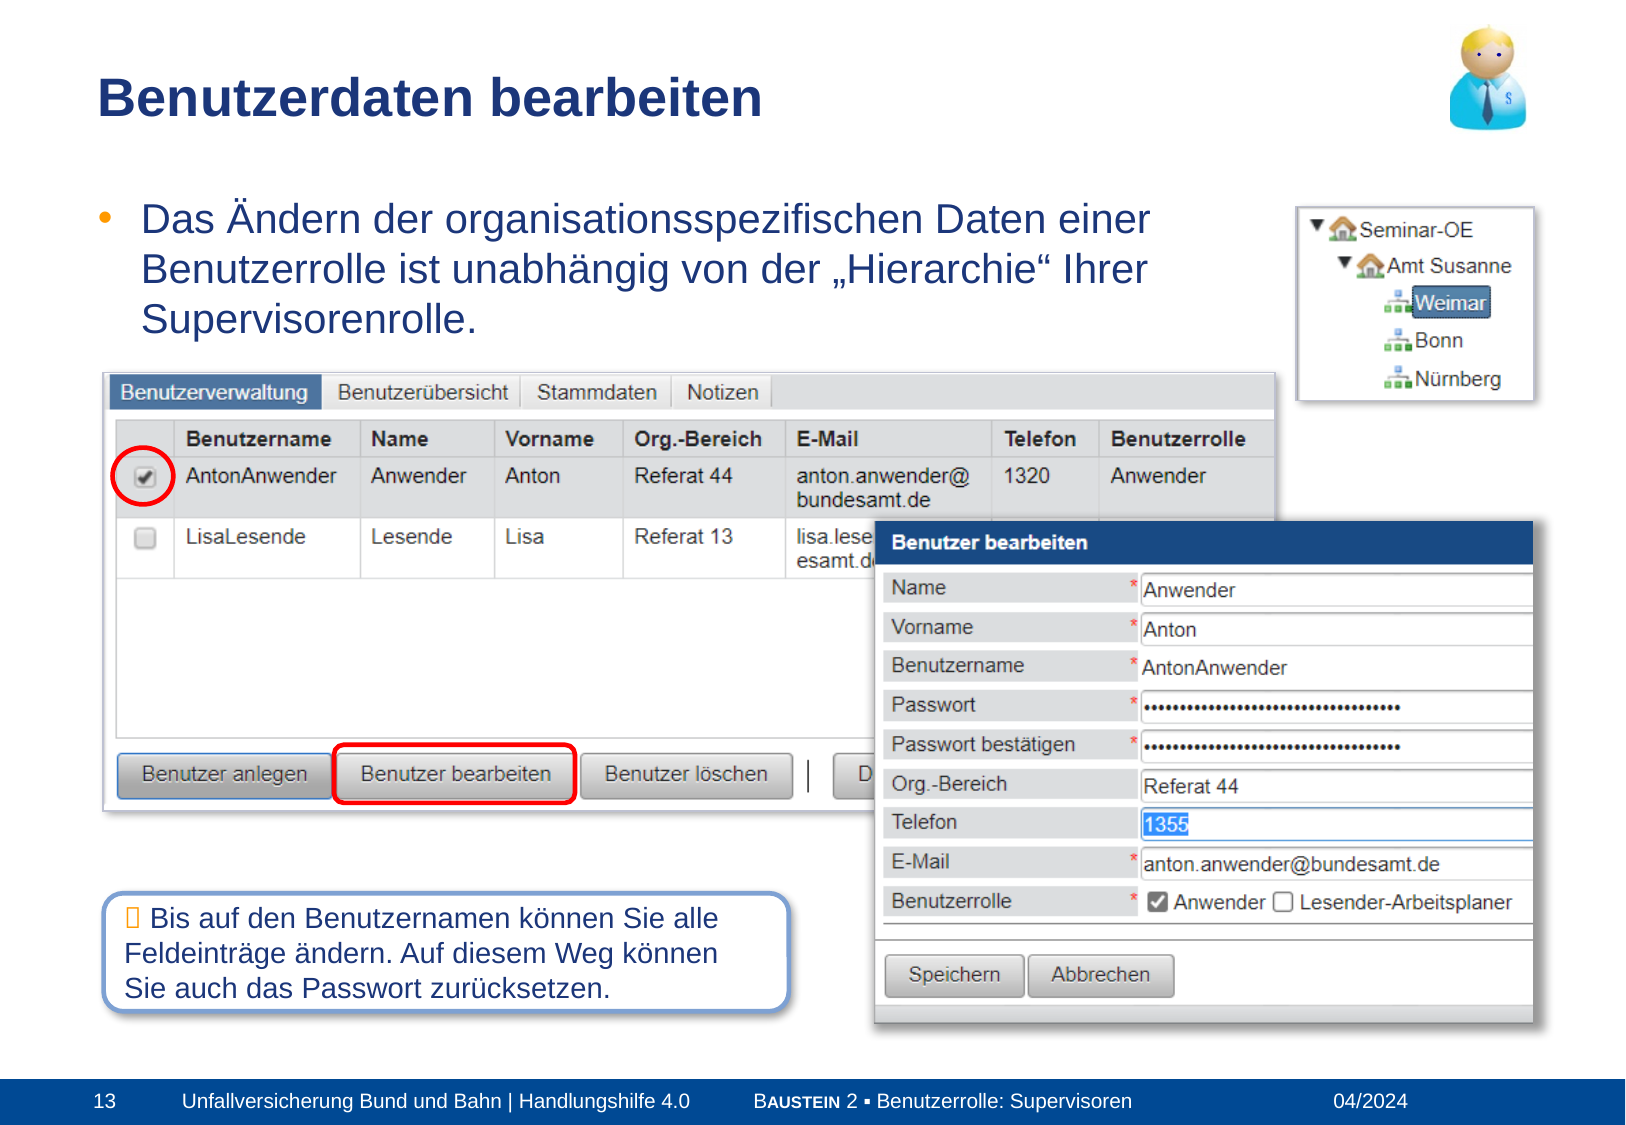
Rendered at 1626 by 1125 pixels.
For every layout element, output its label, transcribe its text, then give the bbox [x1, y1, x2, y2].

text_box  Bis auf den Benutzernamen können Sie alle Feldeinträge ändern. Auf diesem Weg können Sie auch das Passwort zurücksetzen. [103, 893, 789, 1012]
text_box Benutzerdaten bearbeiten [82, 54, 1313, 138]
picture [1446, 24, 1527, 134]
picture [1296, 207, 1534, 400]
picture [103, 373, 1534, 1024]
picture [0, 1079, 1626, 1125]
text_box Das Ändern der organisationsspezifischen Daten einer Benutzerrolle ist unabhängig von der „Hierarchie“ Ihrer Supervisorenrolle. [83, 184, 1548, 245]
